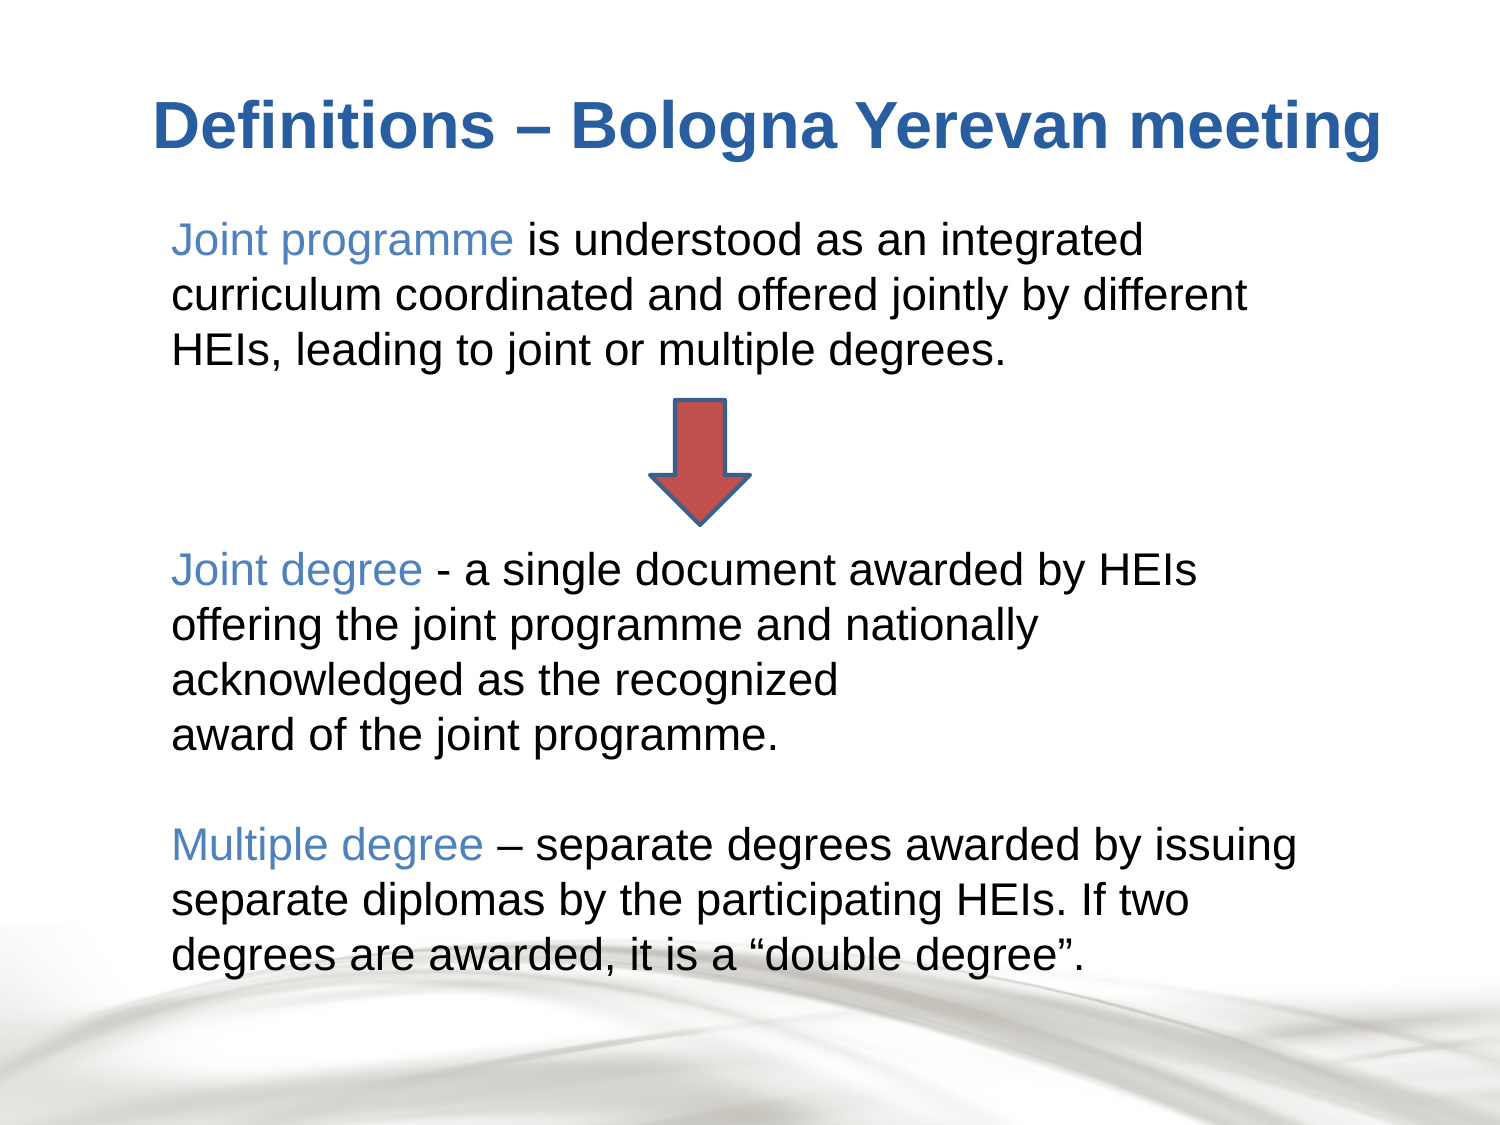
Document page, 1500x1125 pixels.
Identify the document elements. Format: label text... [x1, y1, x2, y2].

text_box [648, 397, 752, 528]
text_box Definitions – Bologna Yerevan meeting [112, 74, 1425, 170]
picture [0, 924, 1500, 1125]
text_box Joint programme is understood as an integrated curriculum coordinated and offered jointly by different HEIs, leading to joint or multiple degrees. Joint degree - a single document awarded by HEIs offering the joint programme and nationally acknowledged as the recognized award of the joint programme. Multiple degree – separate degrees awarded by issuing separate diplomas by the participating HEIs. If two degrees are awarded, it is a “double degree”. [156, 202, 1344, 923]
